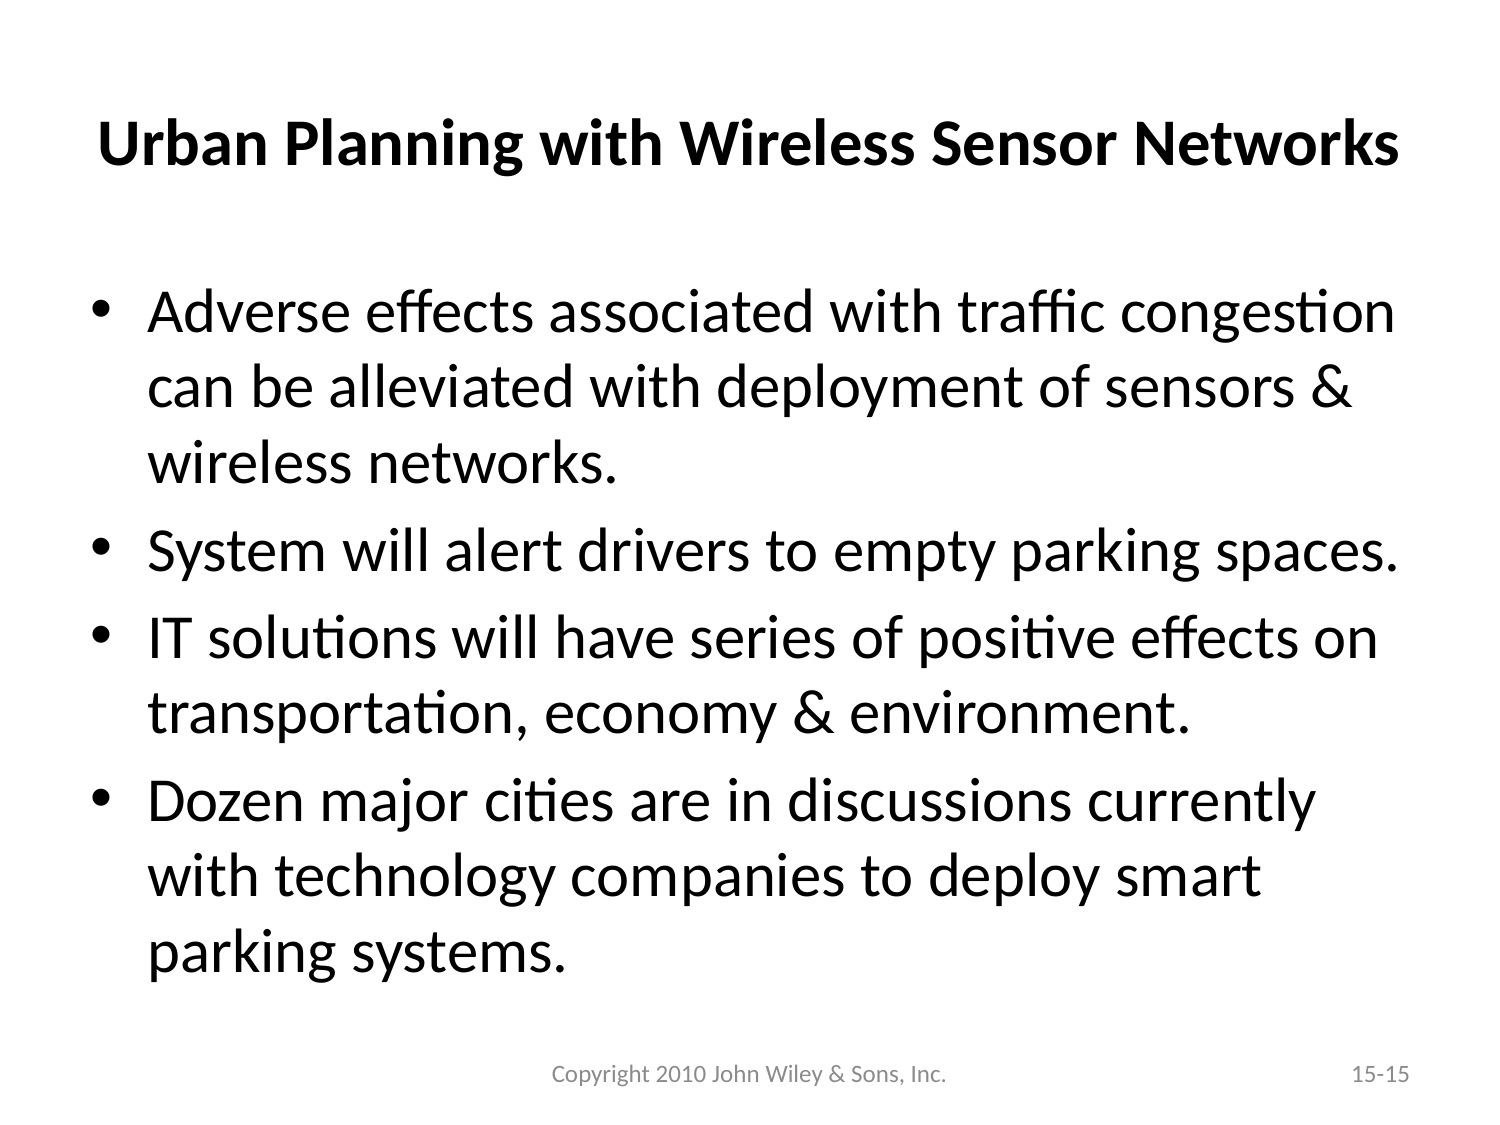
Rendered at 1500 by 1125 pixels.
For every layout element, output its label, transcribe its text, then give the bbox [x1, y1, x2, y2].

footer Copyright 2010 John Wiley & Sons, Inc. [512, 1042, 988, 1103]
title Urban Planning with Wireless Sensor Networks [75, 45, 1425, 233]
slide_number 15-15 [1074, 1042, 1425, 1103]
list Adverse effects associated with traffic congestion can be alleviated with deployment of sensors & wireless networks. System will alert drivers to empty parking spaces. IT solutions will have series of positive effects on transportation, economy & environment. Dozen major cities are in discussions currently with technology companies to deploy smart parking systems. [75, 262, 1425, 1005]
